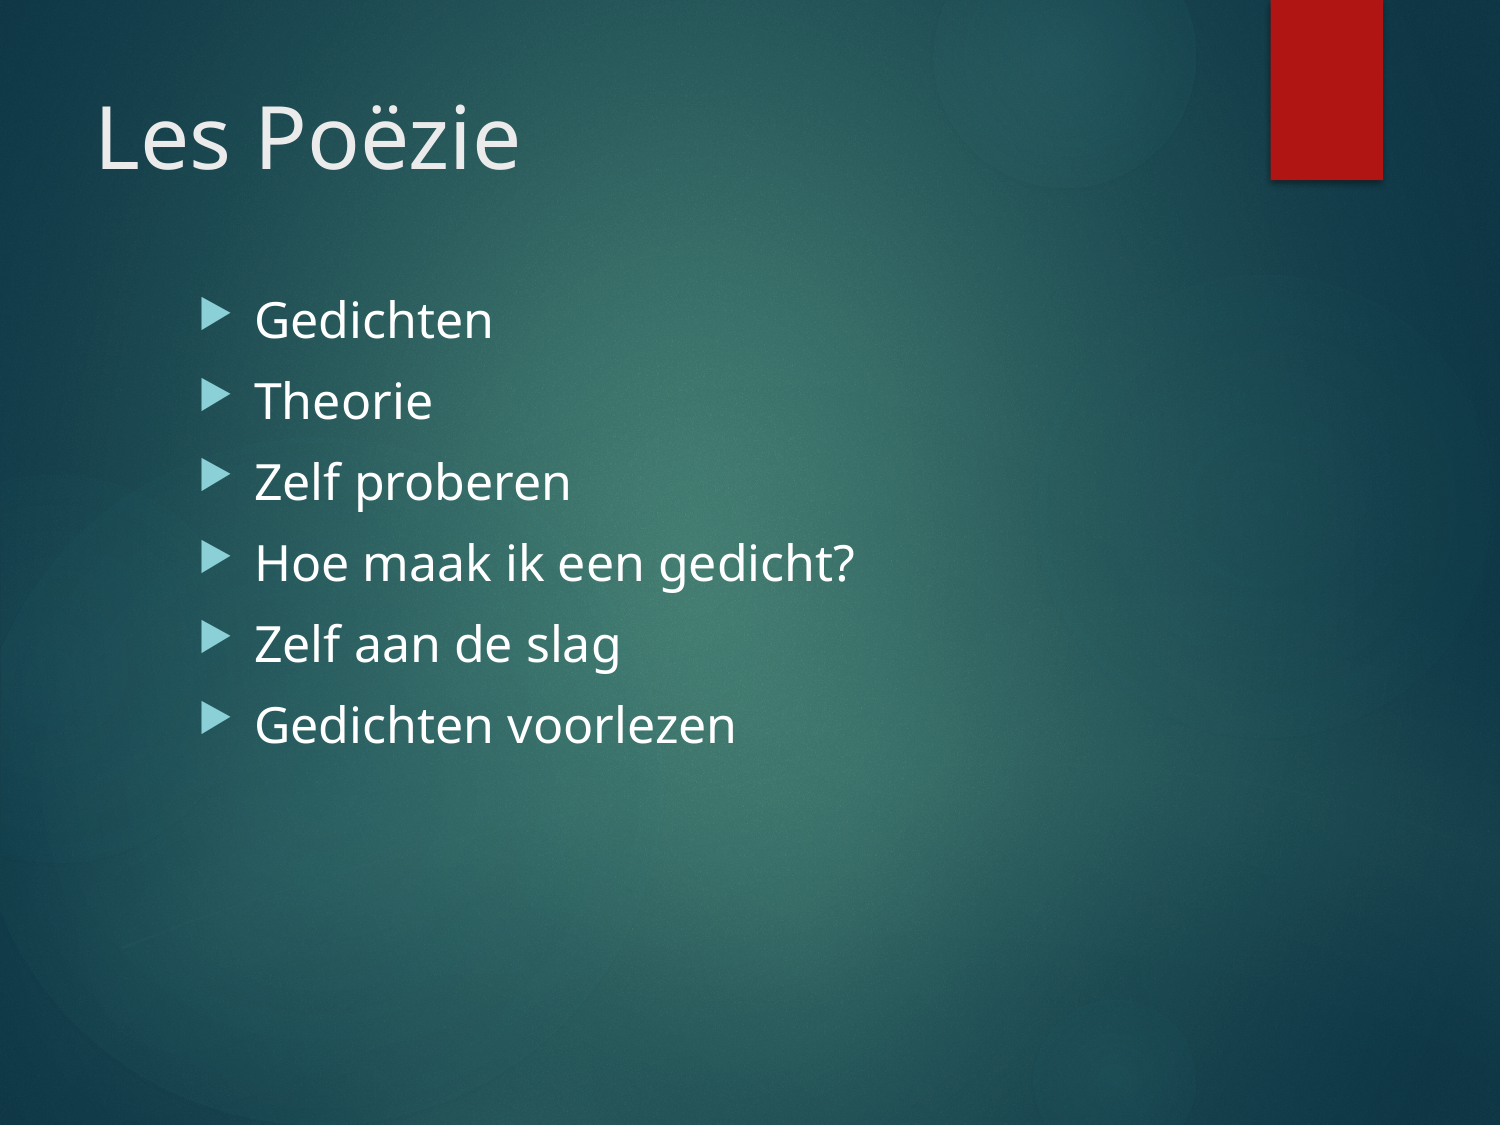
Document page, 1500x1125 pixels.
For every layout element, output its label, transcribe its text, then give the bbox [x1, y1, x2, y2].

list Gedichten Theorie Zelf proberen Hoe maak ik een gedicht? Zelf aan de slag Gedichten voorlezen [182, 281, 1406, 962]
title Les Poëzie [79, 74, 1237, 304]
